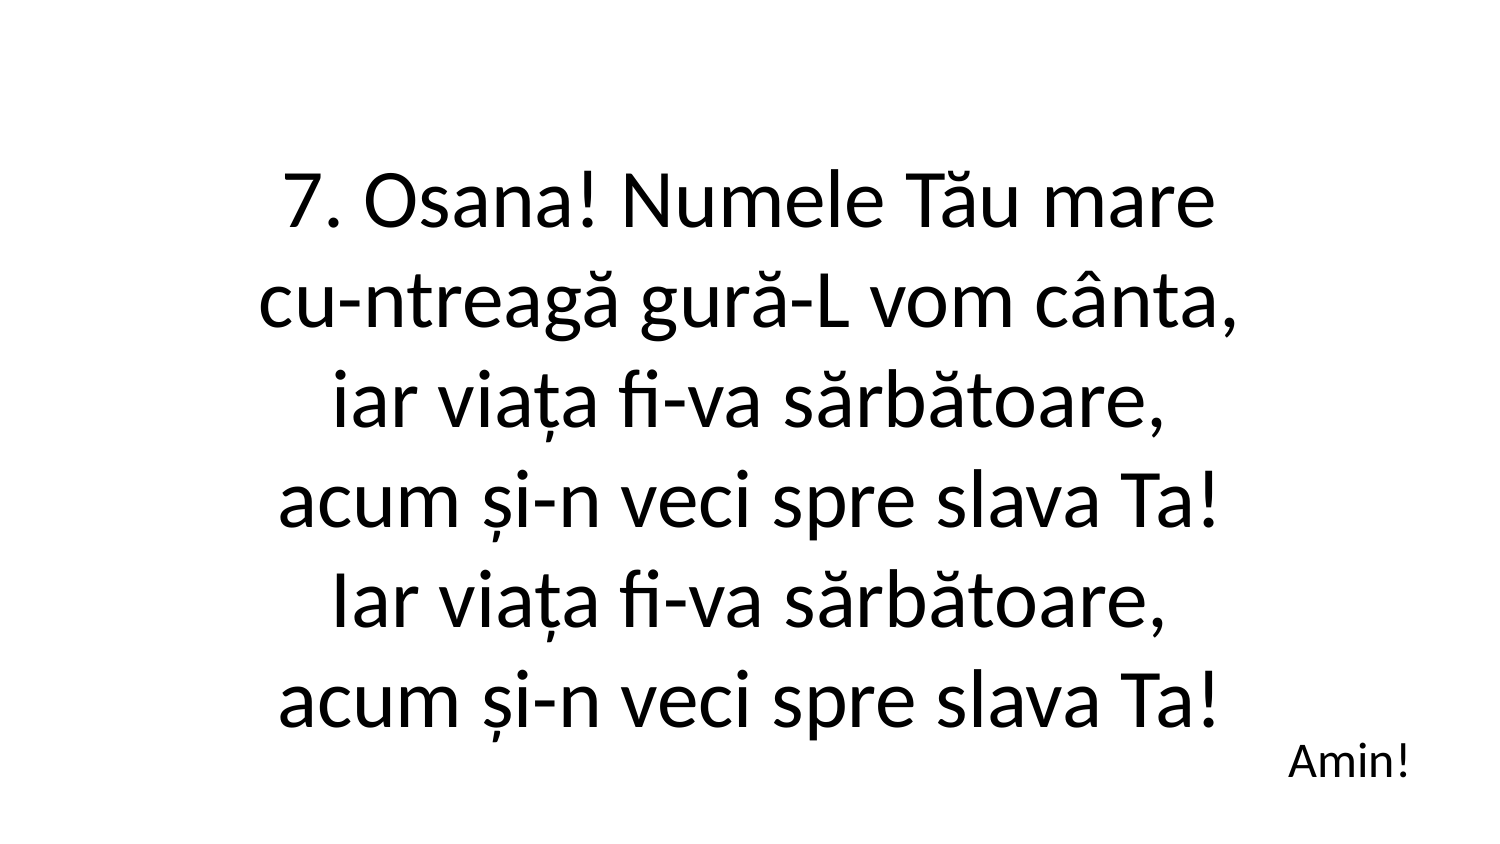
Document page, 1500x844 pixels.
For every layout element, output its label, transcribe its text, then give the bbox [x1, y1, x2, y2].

text_box Amin! [1273, 674, 1427, 795]
text_box 7. Osana! Numele Tău mare cu-ntreagă gură-L vom cânta, iar viața fi-va sărbătoare, acum și-n veci spre slava Ta! Iar viața fi-va sărbătoare, acum și-n veci spre slava Ta! [244, 92, 1256, 752]
